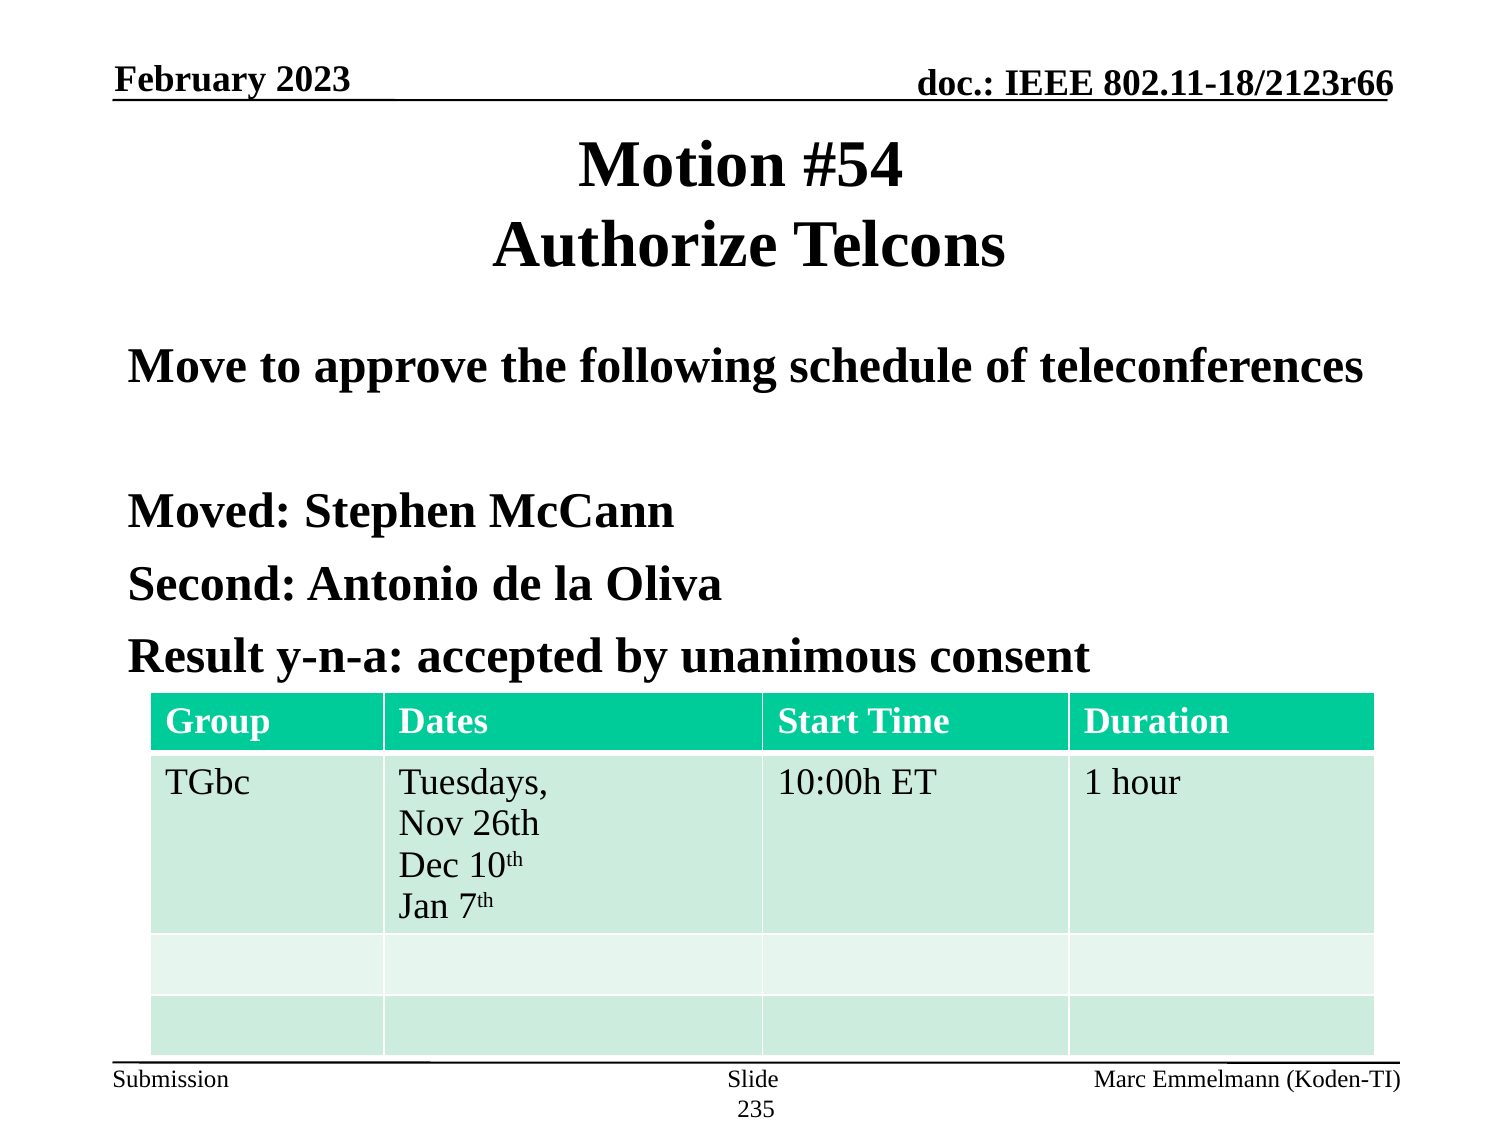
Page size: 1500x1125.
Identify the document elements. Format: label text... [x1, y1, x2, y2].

footer Marc Emmelmann (Koden-TI) [878, 1061, 1402, 1093]
table_cell [763, 935, 1068, 994]
table_cell Tuesdays, Nov 26th Dec 10th Jan 7th [385, 756, 762, 933]
list Move to approve the following schedule of teleconferences Moved: Stephen McCann Second: Antonio de la Oliva Result y-n-a: accepted by unanimous consent [112, 324, 1388, 626]
table_cell TGbc [151, 756, 383, 933]
table_cell [763, 996, 1068, 1055]
table_cell [1070, 935, 1374, 994]
table_cell [385, 996, 762, 1055]
table_header Dates [385, 693, 762, 750]
table_header Group [151, 693, 383, 750]
slide_number Slide 235 [712, 1061, 800, 1123]
table_cell [151, 935, 383, 994]
table_header Duration [1070, 693, 1374, 750]
table_cell [151, 996, 383, 1055]
table_cell [385, 935, 762, 994]
title Motion #54 Authorize Telcons [112, 112, 1388, 288]
table_header Start Time [763, 693, 1068, 750]
table_cell 1 hour [1070, 756, 1374, 933]
table_cell 10:00h ET [763, 756, 1068, 933]
table_cell [1070, 996, 1374, 1055]
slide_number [114, 54, 423, 100]
